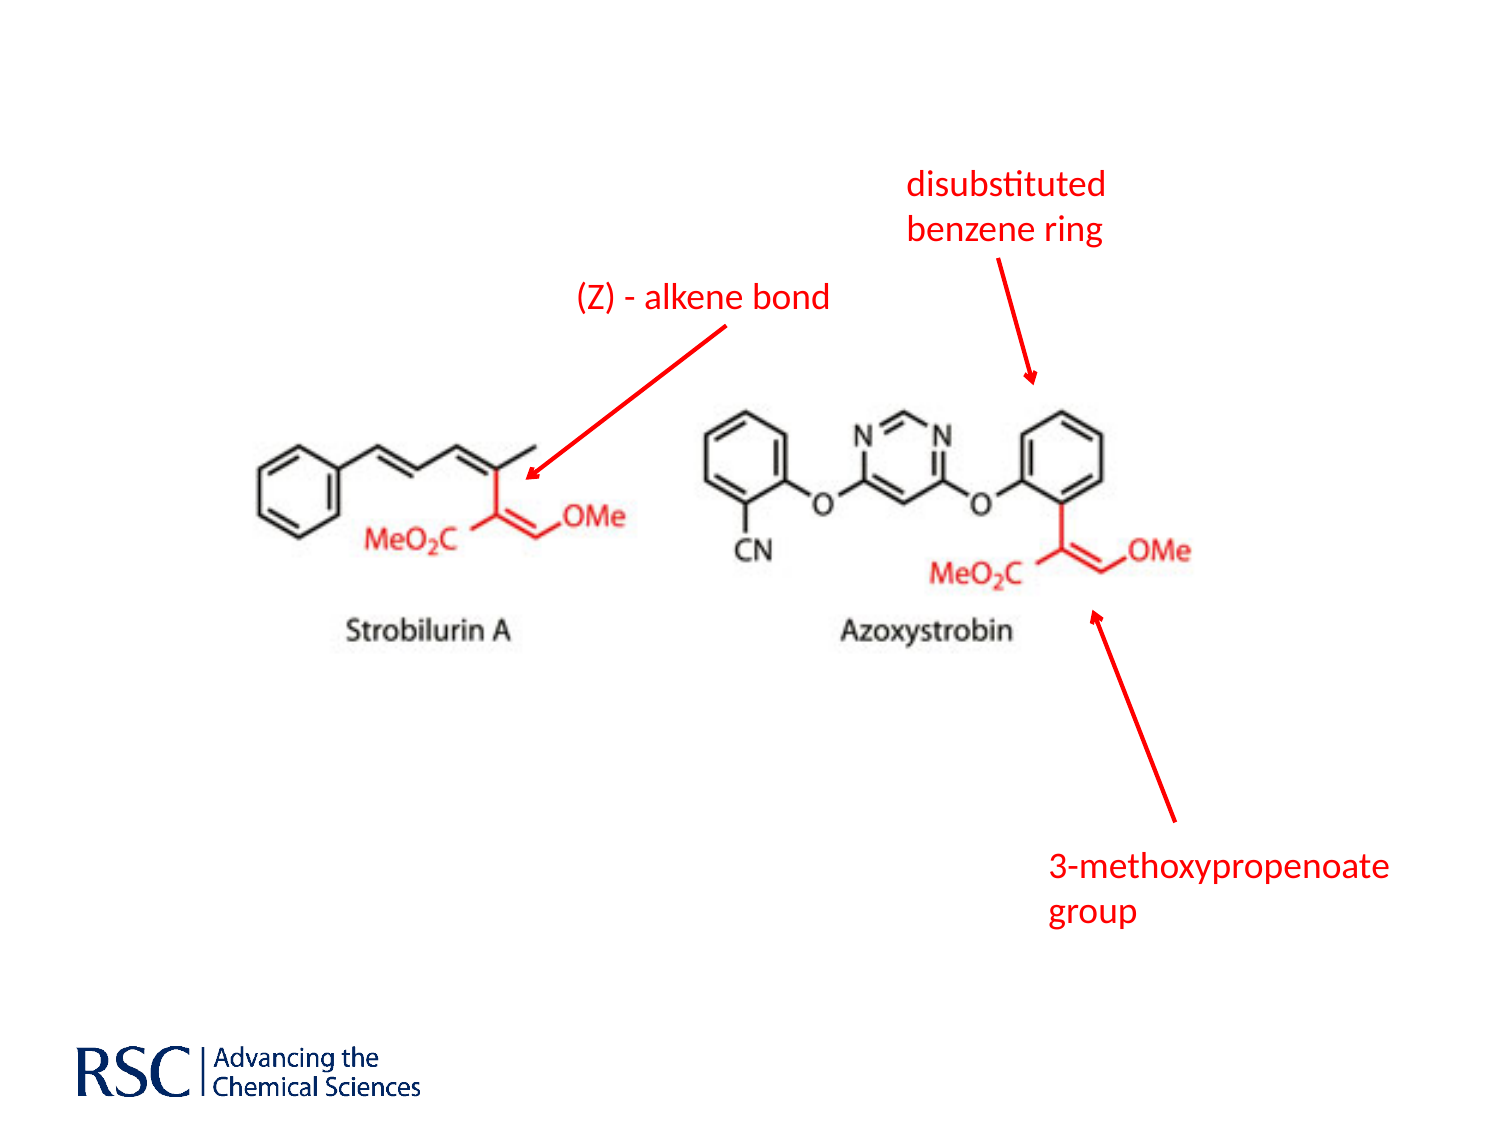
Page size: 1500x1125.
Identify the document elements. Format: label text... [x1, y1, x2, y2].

text_box 3-methoxypropenoate group [1033, 834, 1424, 939]
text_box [997, 257, 1034, 386]
text_box (Z) - alkene bond [561, 264, 857, 325]
picture [76, 1046, 420, 1097]
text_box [525, 325, 727, 481]
text_box disubstituted benzene ring [891, 151, 1247, 257]
picture [234, 385, 1218, 666]
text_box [1092, 609, 1176, 823]
